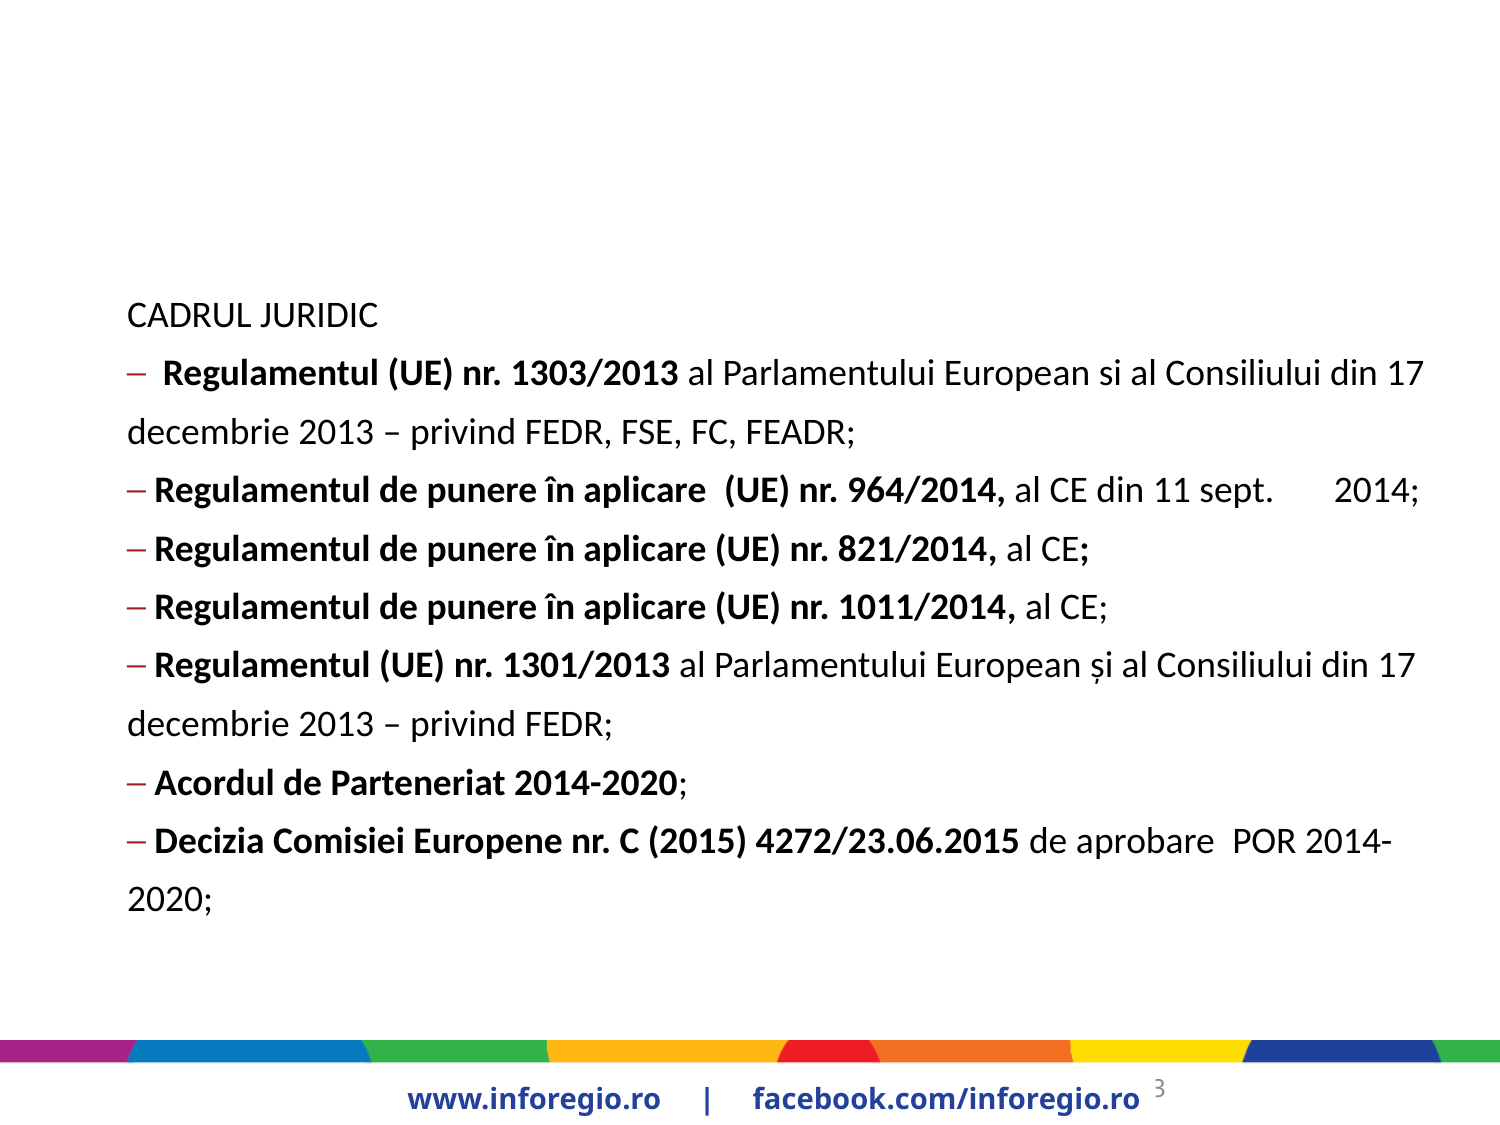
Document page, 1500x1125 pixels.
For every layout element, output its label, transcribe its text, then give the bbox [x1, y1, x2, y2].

picture [0, 1040, 1500, 1066]
slide_number 3 [1156, 1075, 1181, 1120]
text_box www.inforegio.ro | facebook.com/inforegio.ro [392, 1075, 1156, 1123]
title CADRUL JURIDIC ─ Regulamentul (UE) nr. 1303/2013 al Parlamentului European si al Consiliului din 17 decembrie 2013 – privind FEDR, FSE, FC, FEADR; ─ Regulamentul de punere în aplicare (UE) nr. 964/2014, al CE din 11 sept. 2014; ─ Regulamentul de punere în aplicare (UE) nr. 821/2014, al CE; ─ Regulamentul de punere în aplicare (UE) nr. 1011/2014, al CE; ─ Regulamentul (UE) nr. 1301/2013 al Parlamentului European și al Consiliului din 17 decembrie 2013 – privind FEDR; ─ Acordul de Parteneriat 2014-2020; ─ Decizia Comisiei Europene nr. C (2015) 4272/23.06.2015 de aprobare POR 2014-2020; [112, 208, 1463, 988]
